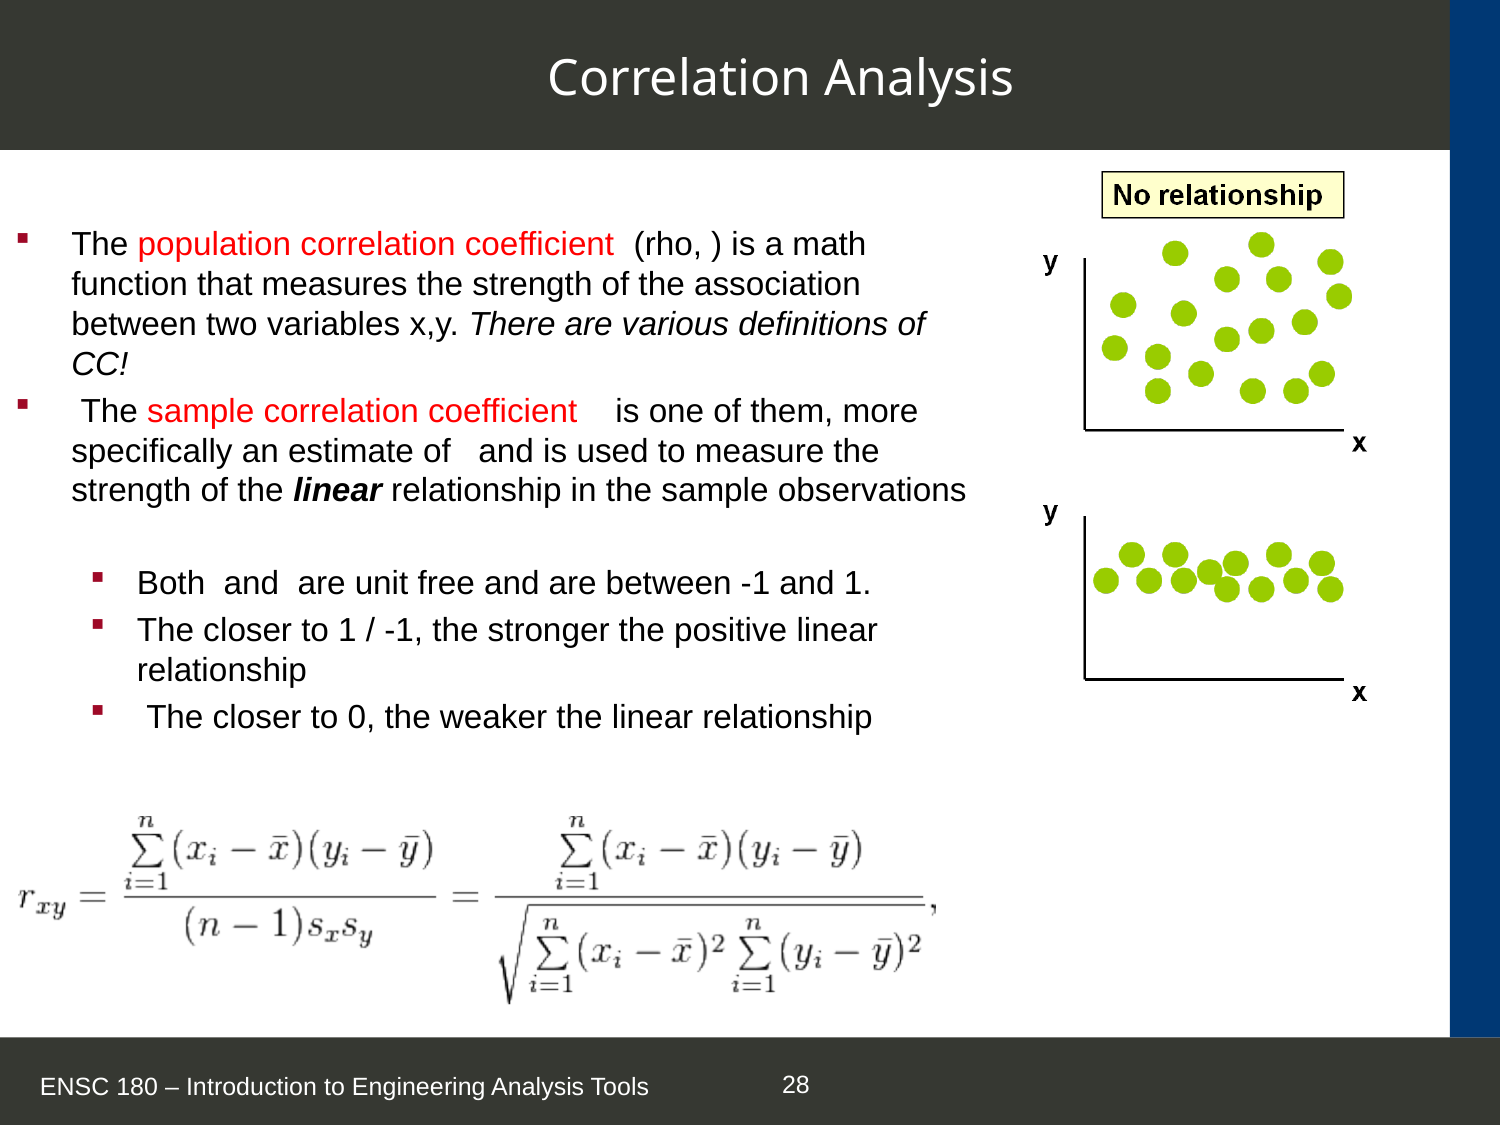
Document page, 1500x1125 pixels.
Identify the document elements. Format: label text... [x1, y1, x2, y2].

picture [17, 815, 936, 1007]
footer ENSC 180 – Introduction to Engineering Analysis Tools [24, 1062, 671, 1125]
title Correlation Analysis [112, 37, 1450, 138]
picture [1025, 168, 1385, 714]
